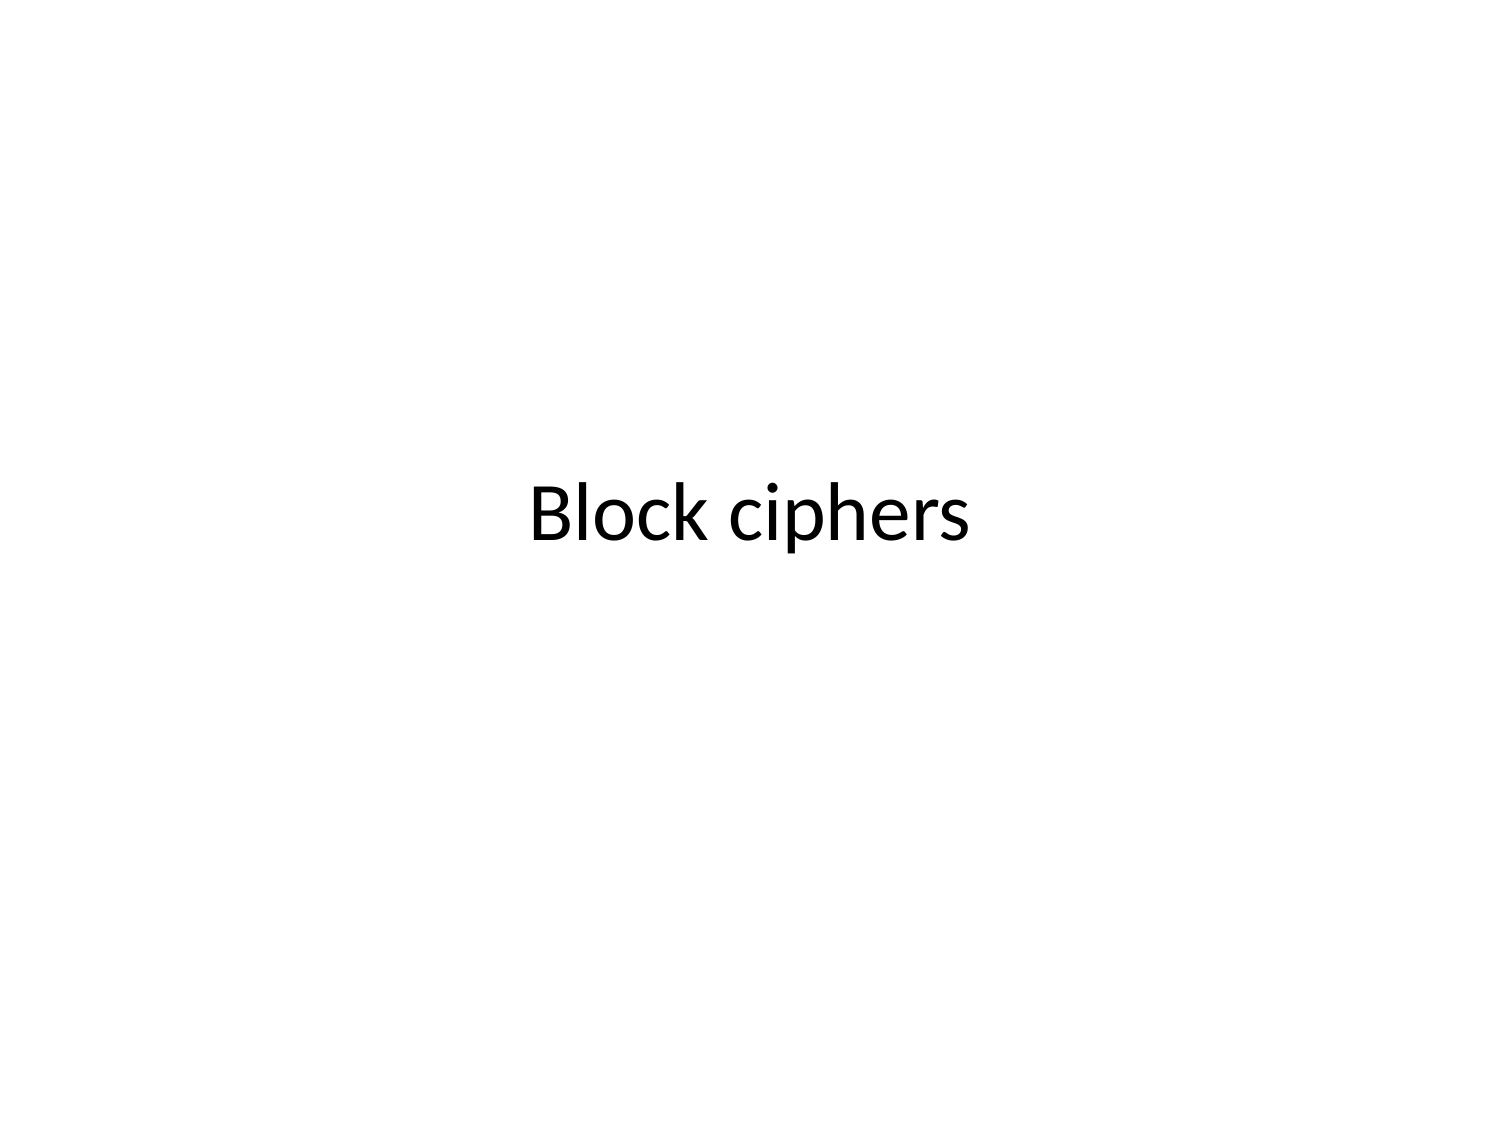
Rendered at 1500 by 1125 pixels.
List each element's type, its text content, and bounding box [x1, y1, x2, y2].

subtitle Block ciphers [225, 450, 1275, 738]
